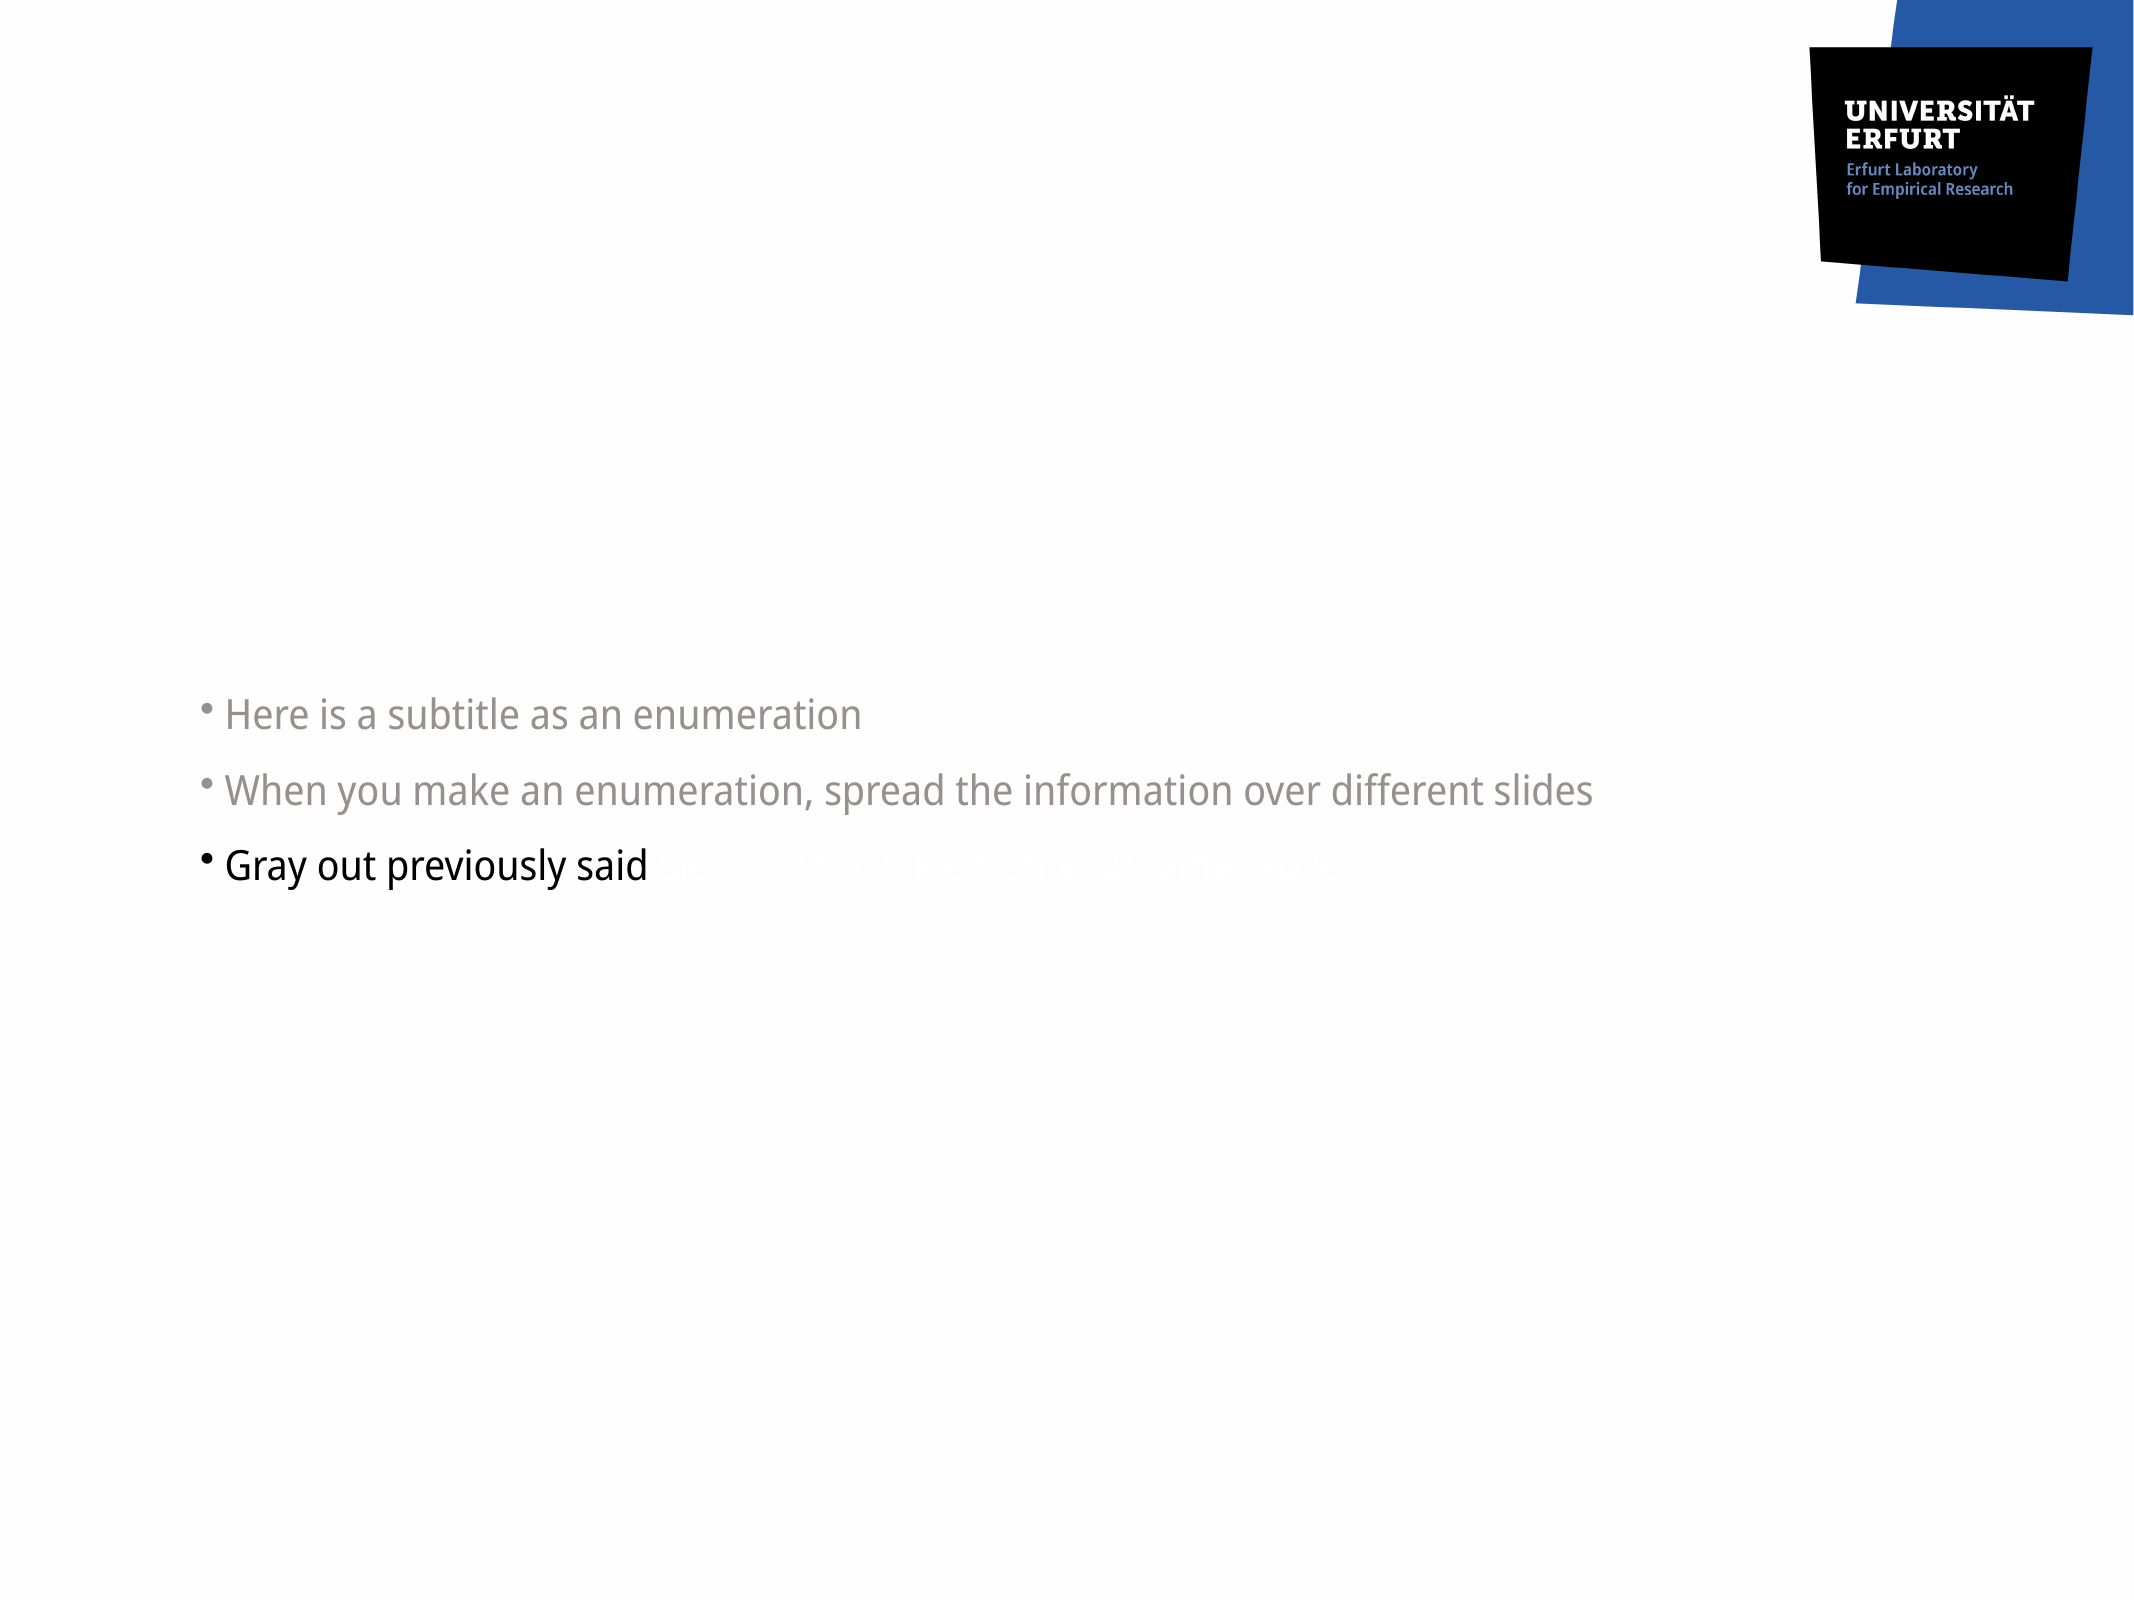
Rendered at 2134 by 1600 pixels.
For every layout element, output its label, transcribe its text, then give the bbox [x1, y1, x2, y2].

text_box Here is a subtitle as an enumeration When you make an enumeration, spread the information over different slides Gray out previously said Sie maximal 6 Elemente auf einer Folie [191, 654, 1909, 977]
picture [0, 0, 2134, 1600]
